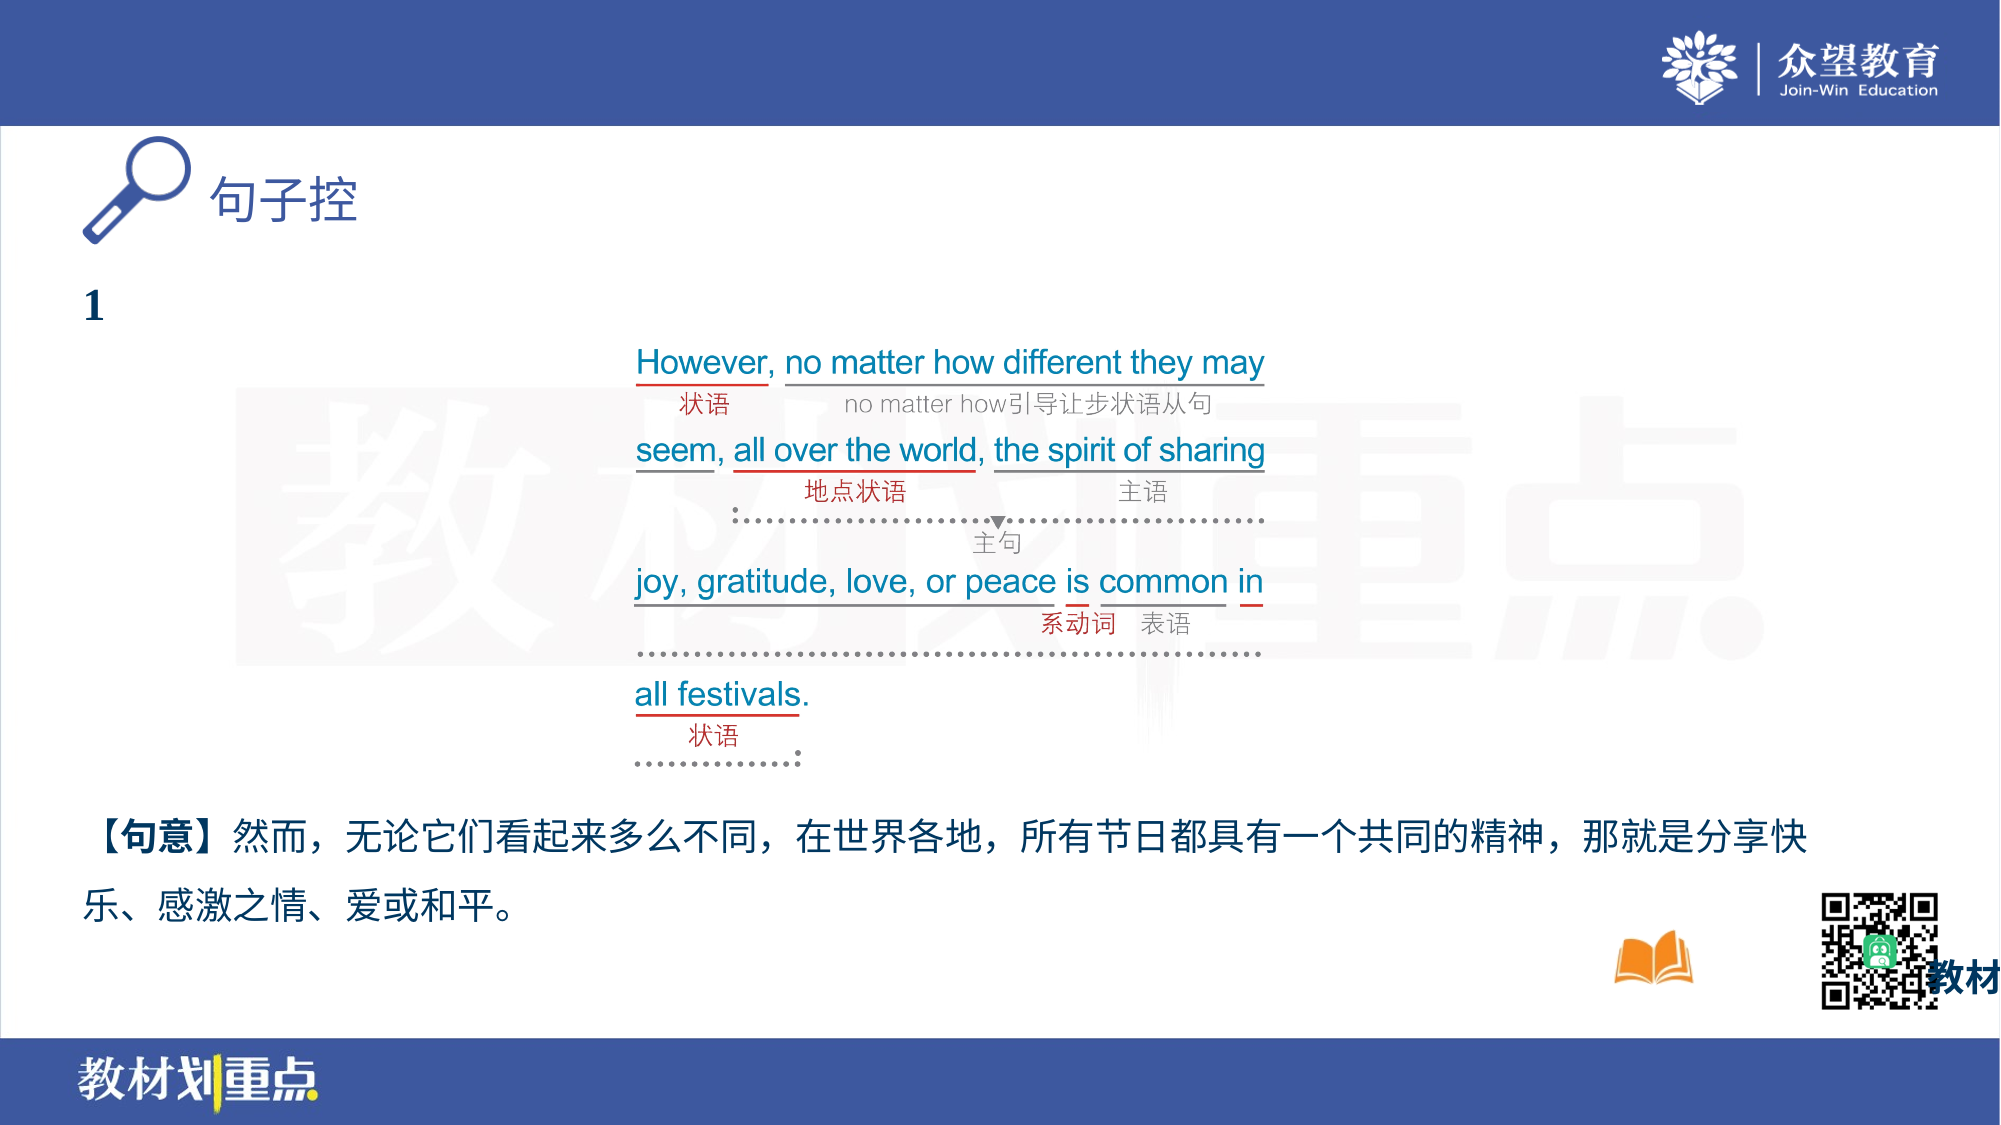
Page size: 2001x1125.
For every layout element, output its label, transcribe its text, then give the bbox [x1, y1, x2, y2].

picture [0, 0, 2000, 1125]
text_box 【句意】然而，无论它们看起来多么不同，在世界各地，所有节日都具有一个共同的精神，那就是分享快 乐、感激之情、爱或和平。 教材P4 [82, 789, 1817, 992]
text_box 1 [82, 247, 1817, 387]
